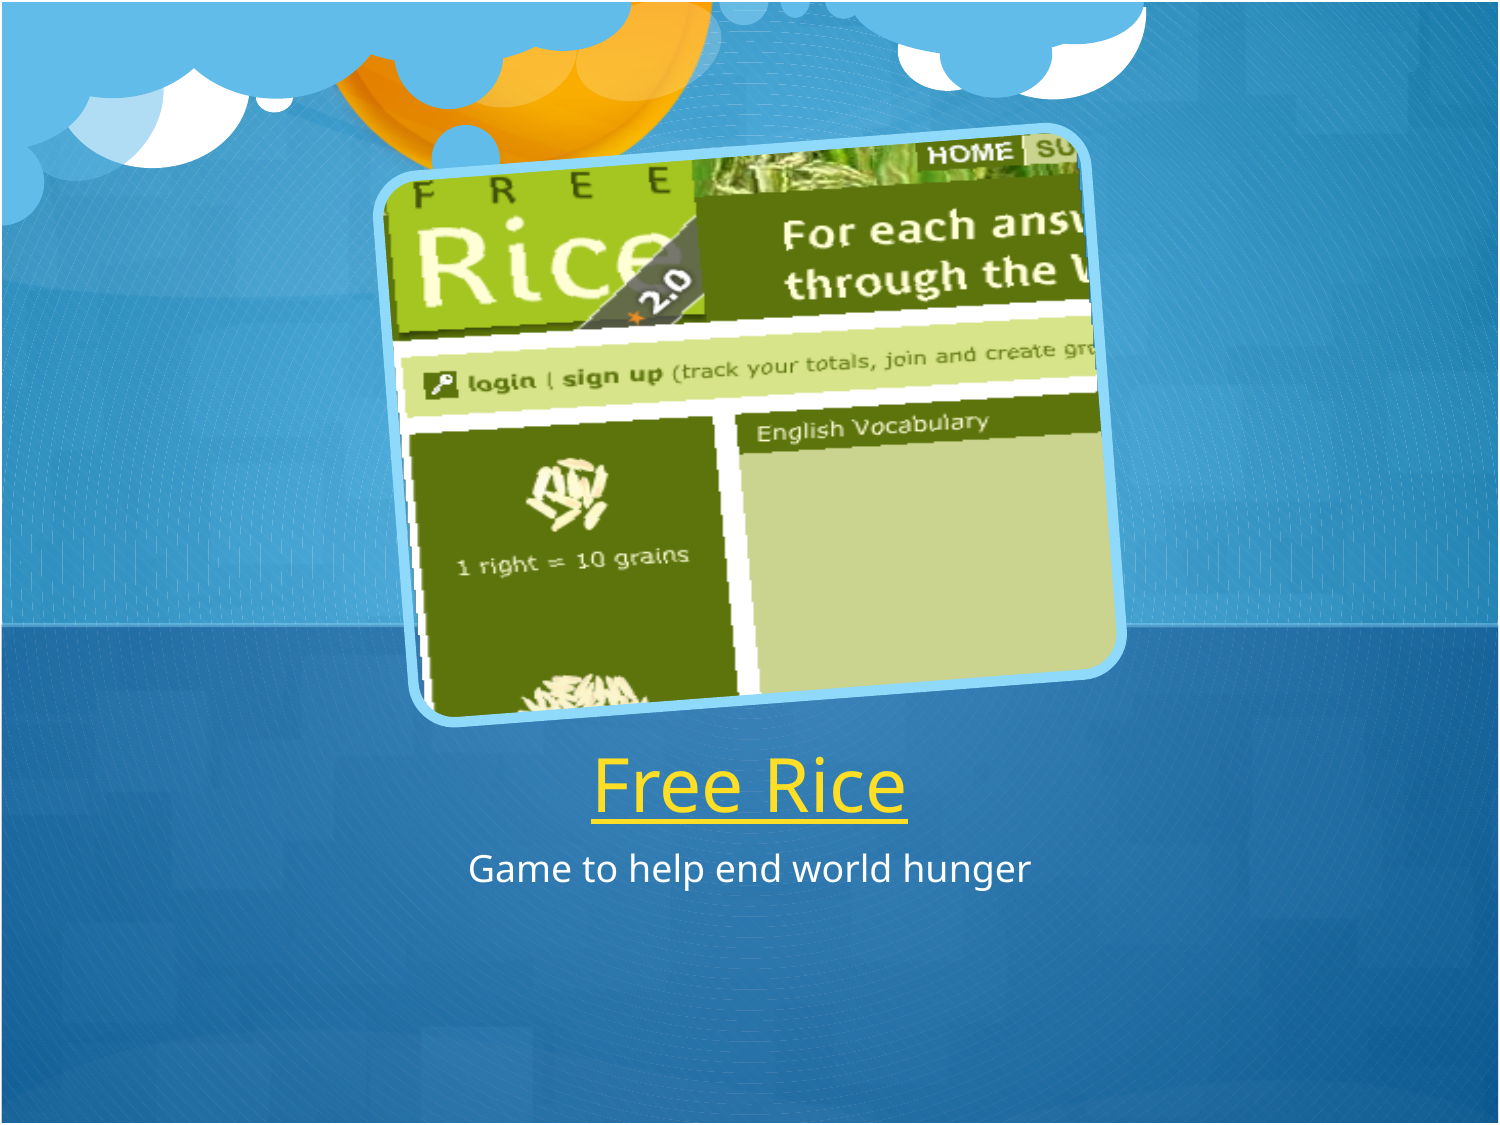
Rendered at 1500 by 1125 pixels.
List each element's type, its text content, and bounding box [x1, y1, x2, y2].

list Game to help end world hunger [116, 848, 1383, 1048]
picture [2, 2, 1498, 1123]
title Free Rice [116, 729, 1383, 848]
